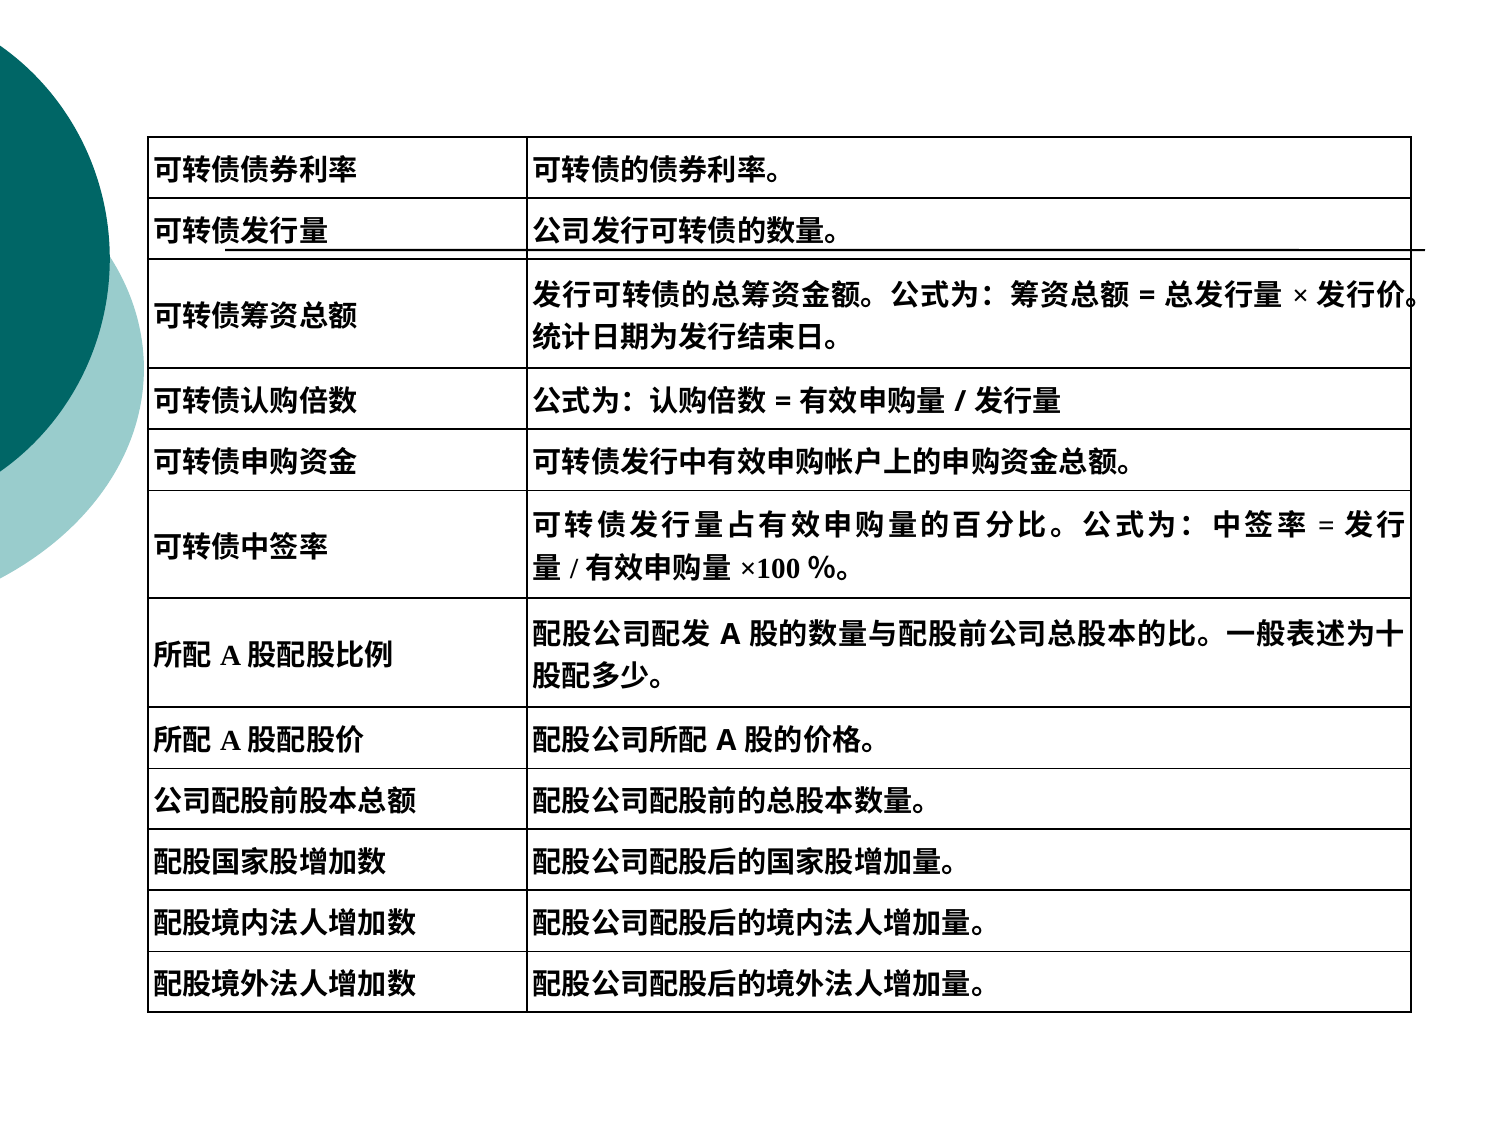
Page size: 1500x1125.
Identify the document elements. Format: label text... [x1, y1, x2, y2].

table_cell 发行可转债的总筹资金额。公式为：筹资总额=总发行量×发行价。统计日期为发行结束日。 [528, 260, 1410, 367]
table_cell 公司发行可转债的数量。 [528, 199, 1410, 258]
table_cell 公式为：认购倍数=有效申购量/发行量 [528, 369, 1410, 428]
table_cell 配股境外法人增加数 [149, 952, 526, 1011]
table_cell 配股公司所配A股的价格。 [528, 708, 1410, 768]
table_cell 可转债认购倍数 [149, 369, 526, 428]
table_header 可转债债券利率 [149, 138, 526, 197]
table_cell 可转债中签率 [149, 491, 526, 597]
table_cell 公司配股前股本总额 [149, 769, 526, 828]
table_cell 配股公司配股后的国家股增加量。 [528, 830, 1410, 889]
table_cell 配股国家股增加数 [149, 830, 526, 889]
table_cell 可转债发行中有效申购帐户上的申购资金总额。 [528, 430, 1410, 490]
table_cell 配股公司配股前的总股本数量。 [528, 769, 1410, 828]
table_cell 可转债筹资总额 [149, 260, 526, 367]
table_cell 所配A股配股比例 [149, 599, 526, 706]
table_cell 配股公司配发A股的数量与配股前公司总股本的比。一般表述为十股配多少。 [528, 599, 1410, 706]
table_cell 配股公司配股后的境内法人增加量。 [528, 891, 1410, 951]
table_cell 所配A股配股价 [149, 708, 526, 768]
table_header 可转债的债券利率。 [528, 138, 1410, 197]
table_cell 配股公司配股后的境外法人增加量。 [528, 952, 1410, 1011]
table_cell 可转债发行量占有效申购量的百分比。公式为：中签率=发行量/有效申购量×100％。 [528, 491, 1410, 597]
table_cell 配股境内法人增加数 [149, 891, 526, 951]
table_cell 可转债申购资金 [149, 430, 526, 490]
table_cell 可转债发行量 [149, 199, 526, 258]
